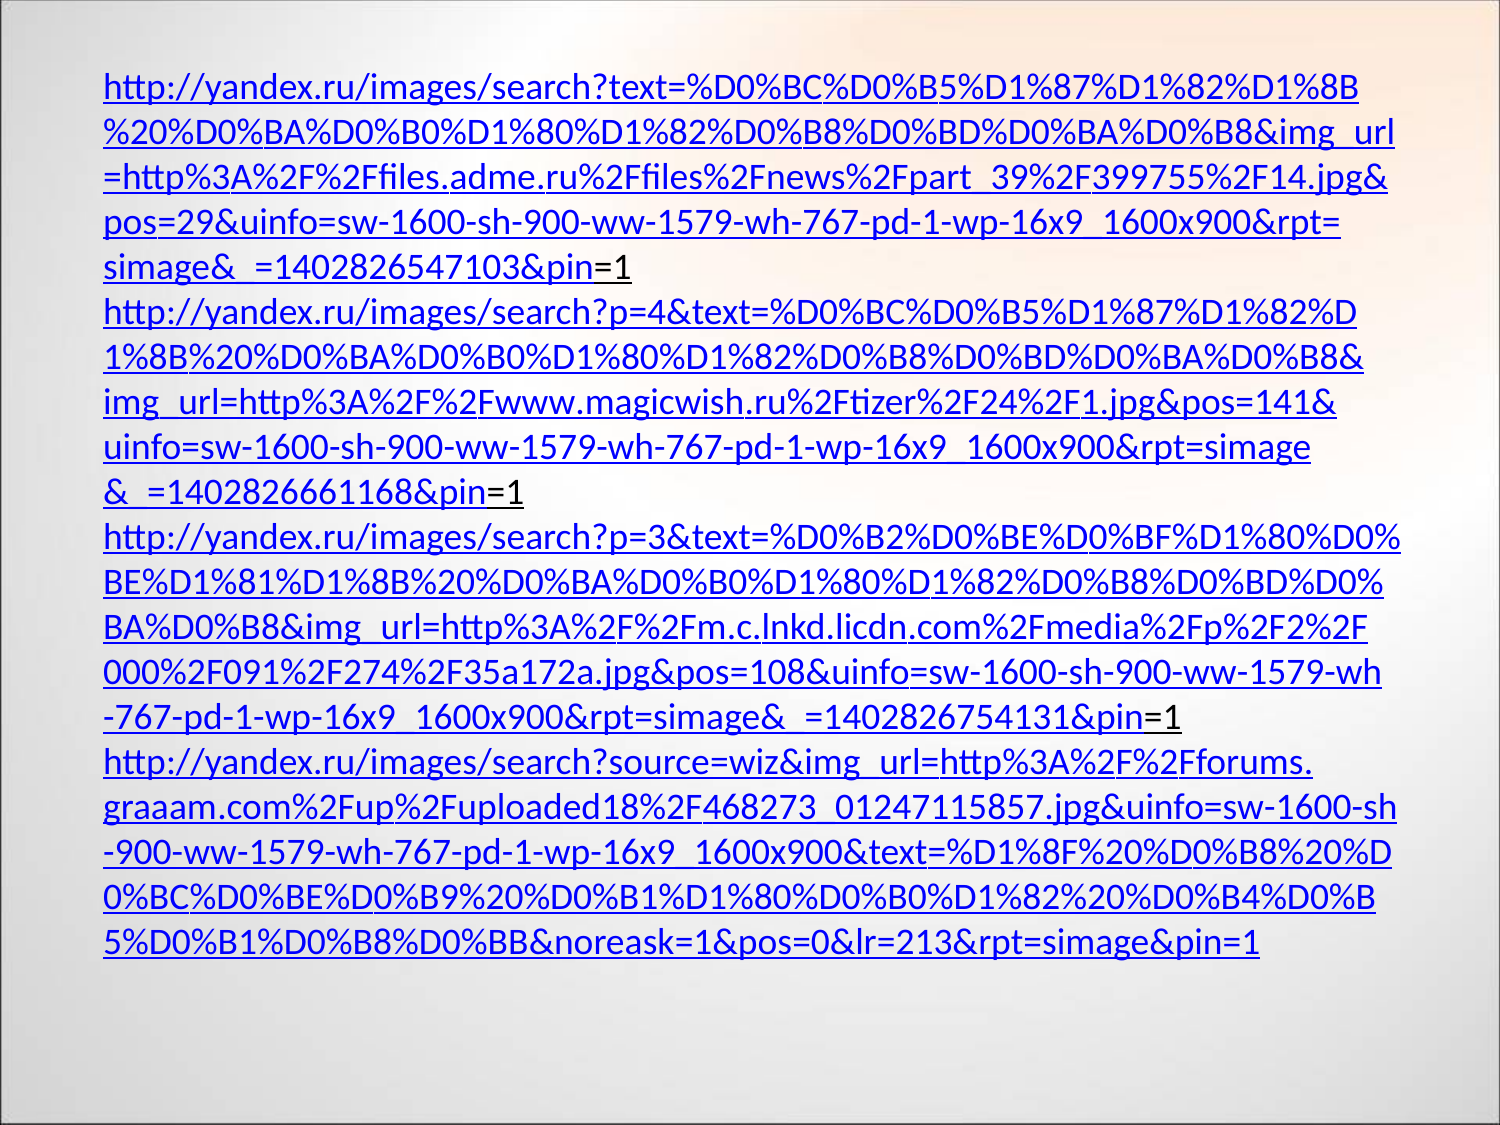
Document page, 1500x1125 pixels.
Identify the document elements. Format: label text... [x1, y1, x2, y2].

picture [0, 0, 1500, 1125]
text_box http://yandex.ru/images/search?text=%D0%BC%D0%B5%D1%87%D1%82%D1%8B%20%D0%BA%D0%B0%D1%80%D1%82%D0%B8%D0%BD%D0%BA%D0%B8&img_url=http%3A%2F%2Ffiles.adme.ru%2Ffiles%2Fnews%2Fpart_39%2F399755%2F14.jpg&pos=29&uinfo=sw-1600-sh-900-ww-1579-wh-767-pd-1-wp-16x9_1600x900&rpt=simage&_=1402826547103&pin=1 http://yandex.ru/images/search?p=4&text=%D0%BC%D0%B5%D1%87%D1%82%D1%8B%20%D0%BA%D0%B0%D1%80%D1%82%D0%B8%D0%BD%D0%BA%D0%B8&img_url=http%3A%2F%2Fwww.magicwish.ru%2Ftizer%2F24%2F1.jpg&pos=141&uinfo=sw-1600-sh-900-ww-1579-wh-767-pd-1-wp-16x9_1600x900&rpt=simage&_=1402826661168&pin=1 http://yandex.ru/images/search?p=3&text=%D0%B2%D0%BE%D0%BF%D1%80%D0%BE%D1%81%D1%8B%20%D0%BA%D0%B0%D1%80%D1%82%D0%B8%D0%BD%D0%BA%D0%B8&img_url=http%3A%2F%2Fm.c.lnkd.licdn.com%2Fmedia%2Fp%2F2%2F000%2F091%2F274%2F35a172a.jpg&pos=108&uinfo=sw-1600-sh-900-ww-1579-wh-767-pd-1-wp-16x9_1600x900&rpt=simage&_=1402826754131&pin=1 http://yandex.ru/images/search?source=wiz&img_url=http%3A%2F%2Fforums.graaam.com%2Fup%2Fuploaded18%2F468273_01247115857.jpg&uinfo=sw-1600-sh-900-ww-1579-wh-767-pd-1-wp-16x9_1600x900&text=%D1%8F%20%D0%B8%20%D0%BC%D0%BE%D0%B9%20%D0%B1%D1%80%D0%B0%D1%82%20%D0%B4%D0%B5%D0%B1%D0%B8%D0%BB&noreask=1&pos=0&lr=213&rpt=simage&pin=1 [88, 54, 1424, 970]
